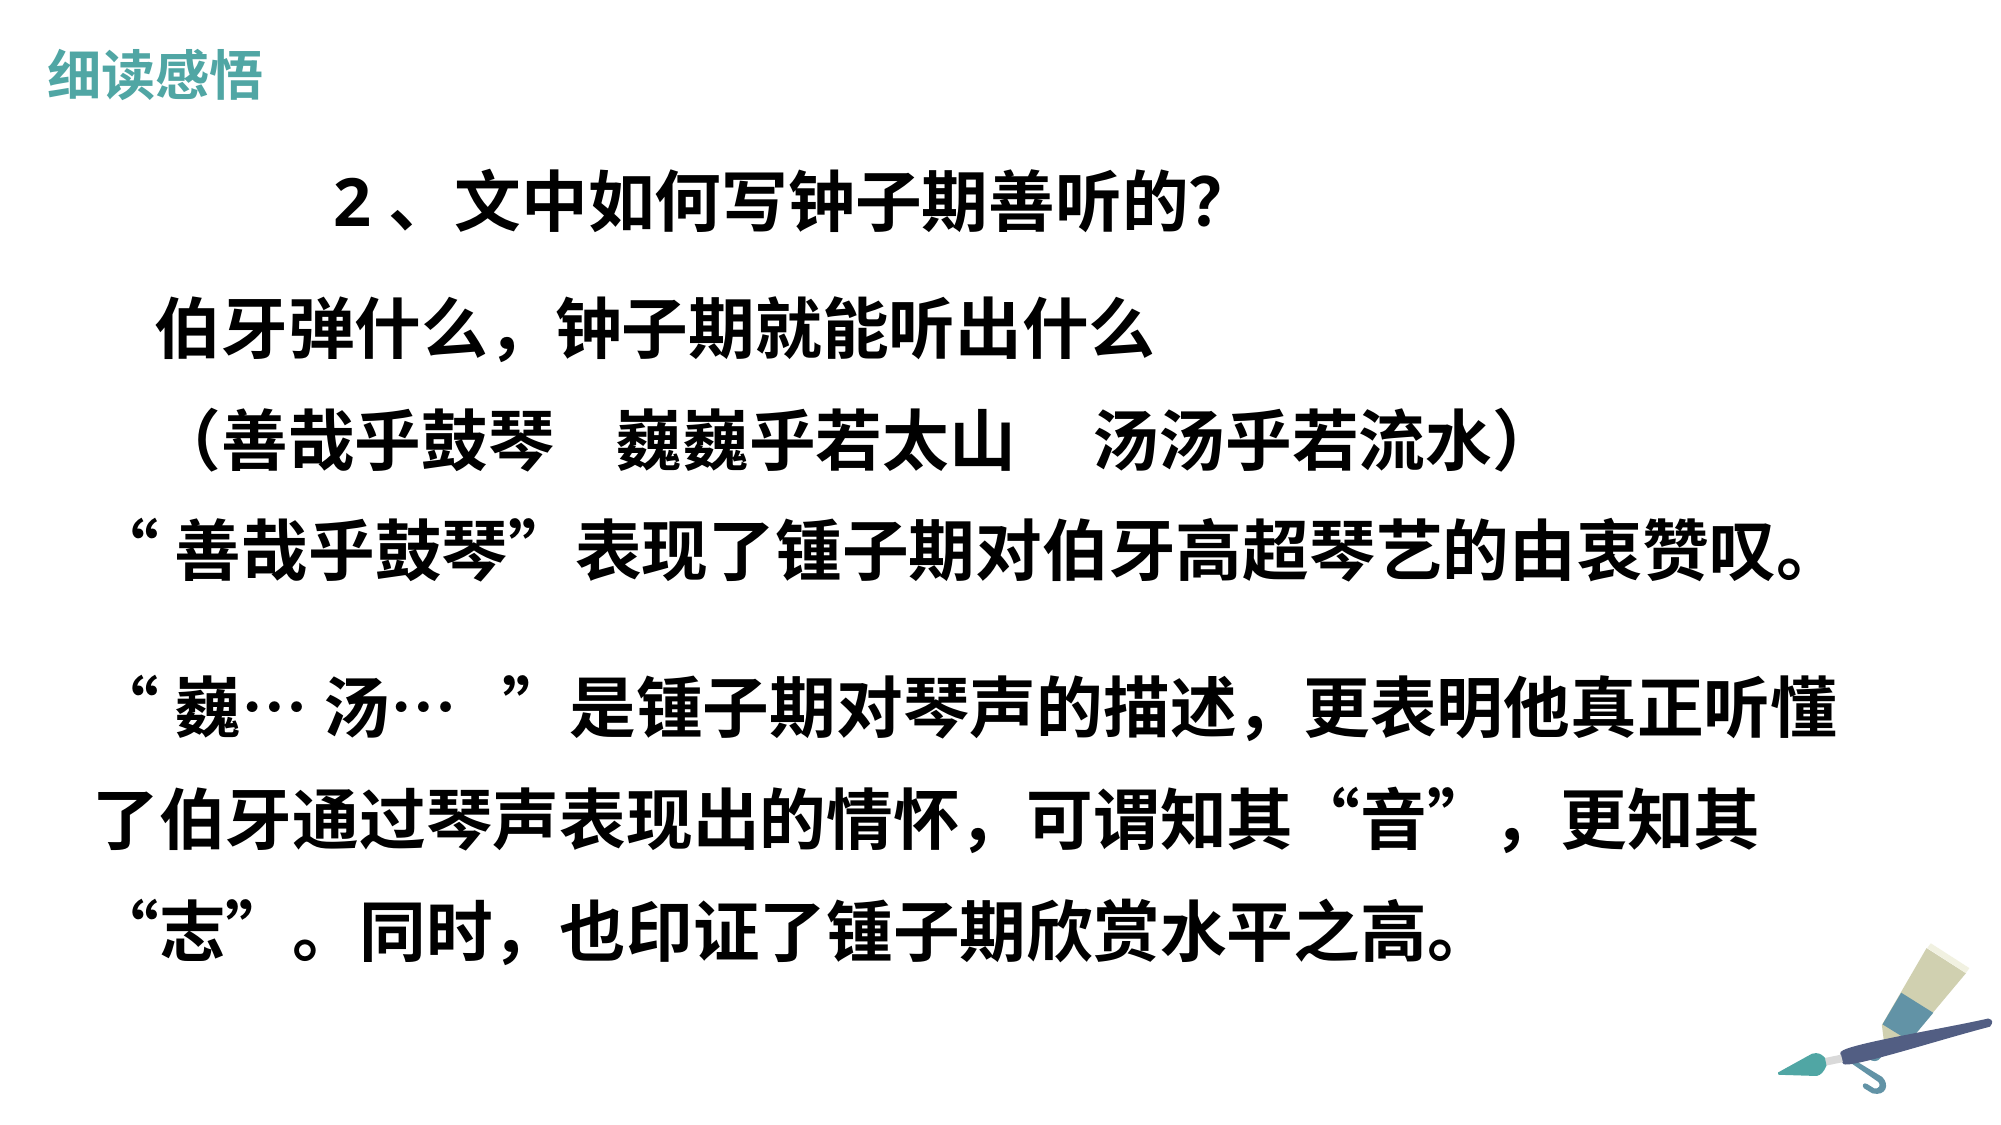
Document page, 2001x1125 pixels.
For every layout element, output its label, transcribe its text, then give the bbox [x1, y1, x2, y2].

text_box 伯牙弹什么，钟子期就能听出什么 （善哉乎鼓琴 巍巍乎若太山 汤汤乎若流水） [140, 247, 1757, 487]
text_box “巍… 汤… ”是锺子期对琴声的描述，更表明他真正听懂了伯牙通过琴声表现出的情怀，可谓知其“音”，更知其“志”。同时，也印证了锺子期欣赏水平之高。 [77, 626, 1903, 978]
text_box 2、文中如何写钟子期善听的？ [294, 120, 1757, 247]
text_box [1811, 945, 1974, 1125]
text_box 细读感悟 [32, 33, 347, 114]
text_box “善哉乎鼓琴”表现了锺子期对伯牙高超琴艺的由衷赞叹。 [77, 469, 1871, 596]
